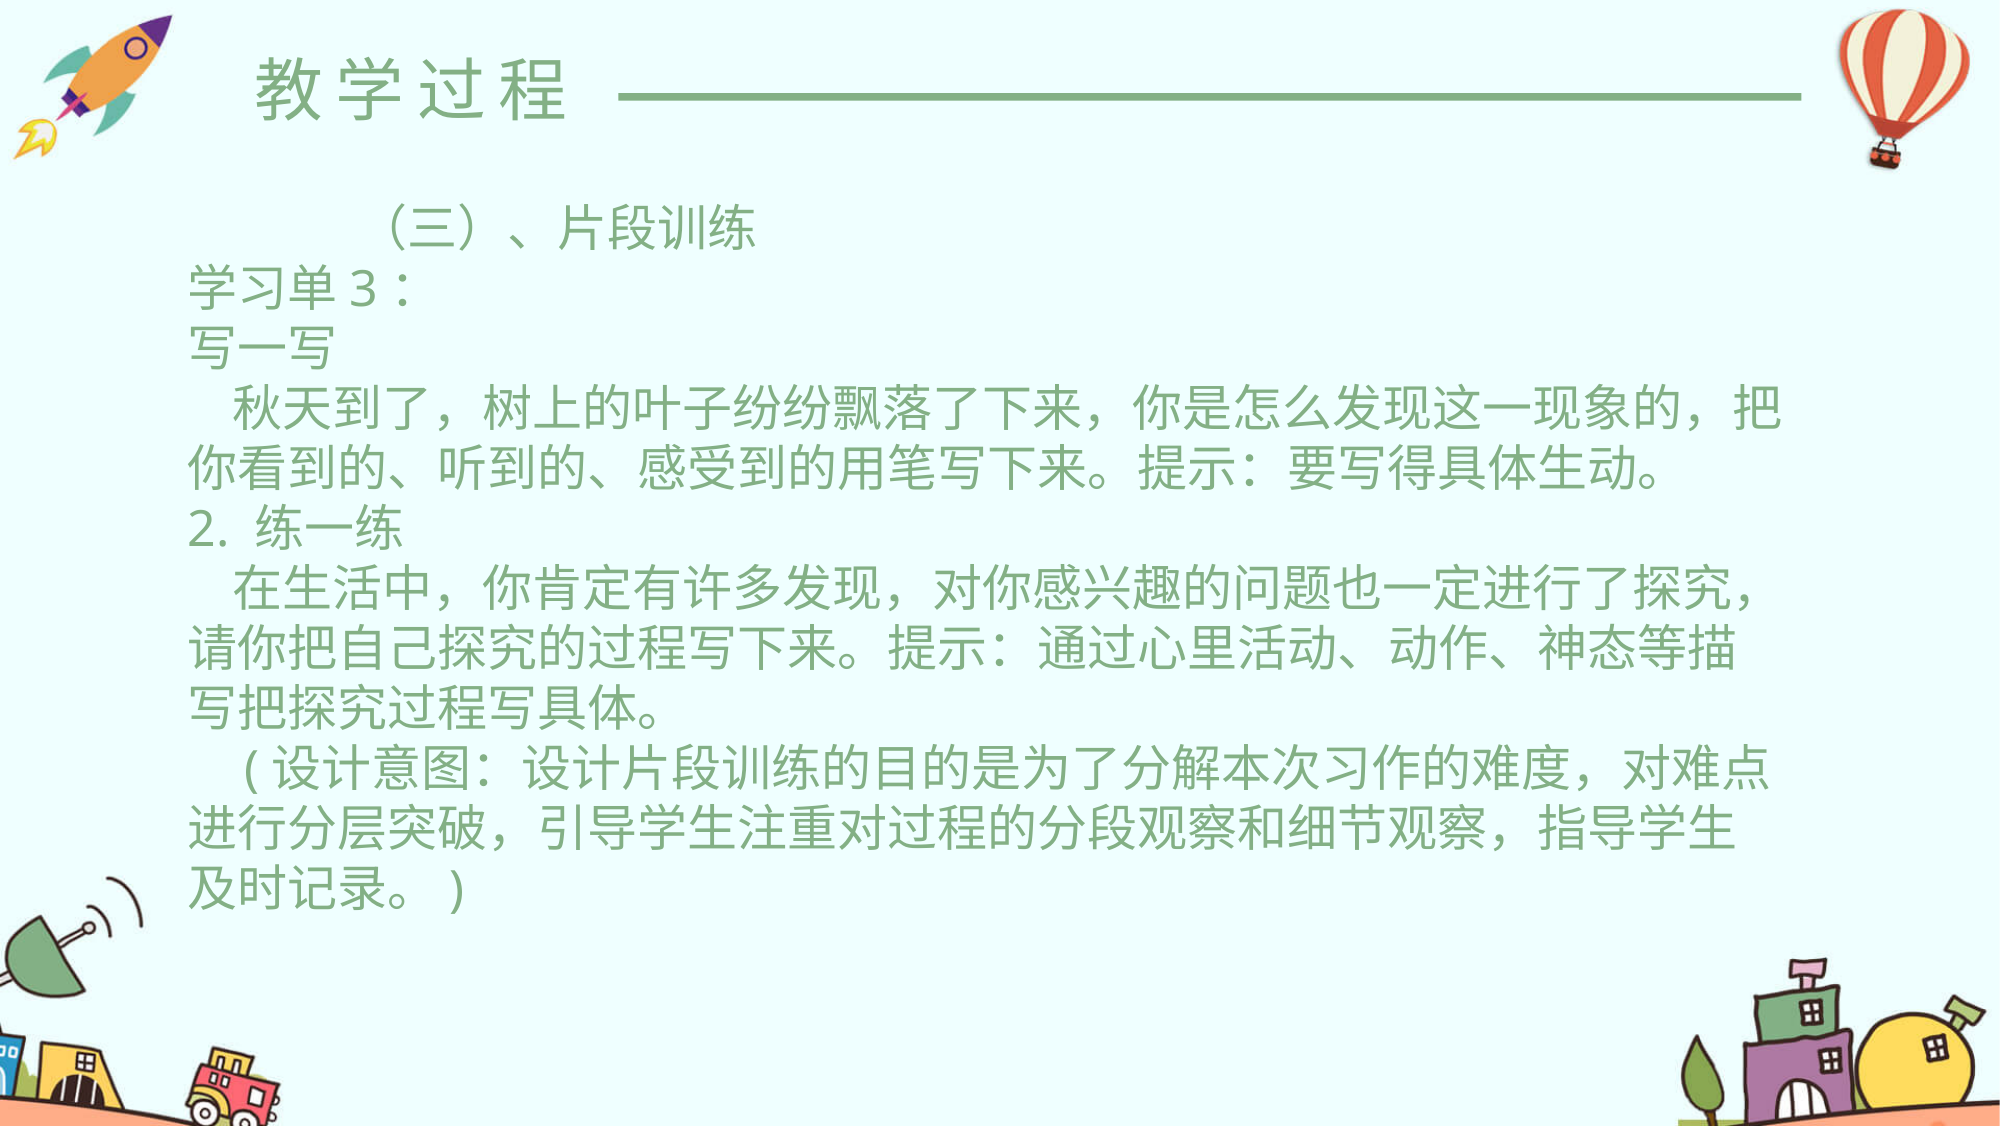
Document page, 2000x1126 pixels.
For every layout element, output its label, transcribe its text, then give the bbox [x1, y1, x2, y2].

text_box （三）、片段训练 学习单3： 写一写 秋天到了，树上的叶子纷纷飘落了下来，你是怎么发现这一现象的，把你看到的、听到的、感受到的用笔写下来。提示：要写得具体生动。 2. 练一练 在生活中，你肯定有许多发现，对你感兴趣的问题也一定进行了探究，请你把自己探究的过程写下来。提示：通过心里活动、动作、神态等描写把探究过程写具体。 (设计意图：设计片段训练的目的是为了分解本次习作的难度，对难点进行分层突破，引导学生注重对过程的分段观察和细节观察，指导学生及时记录。) [172, 188, 1802, 924]
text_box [143, 46, 1802, 131]
picture [0, 0, 2000, 1126]
